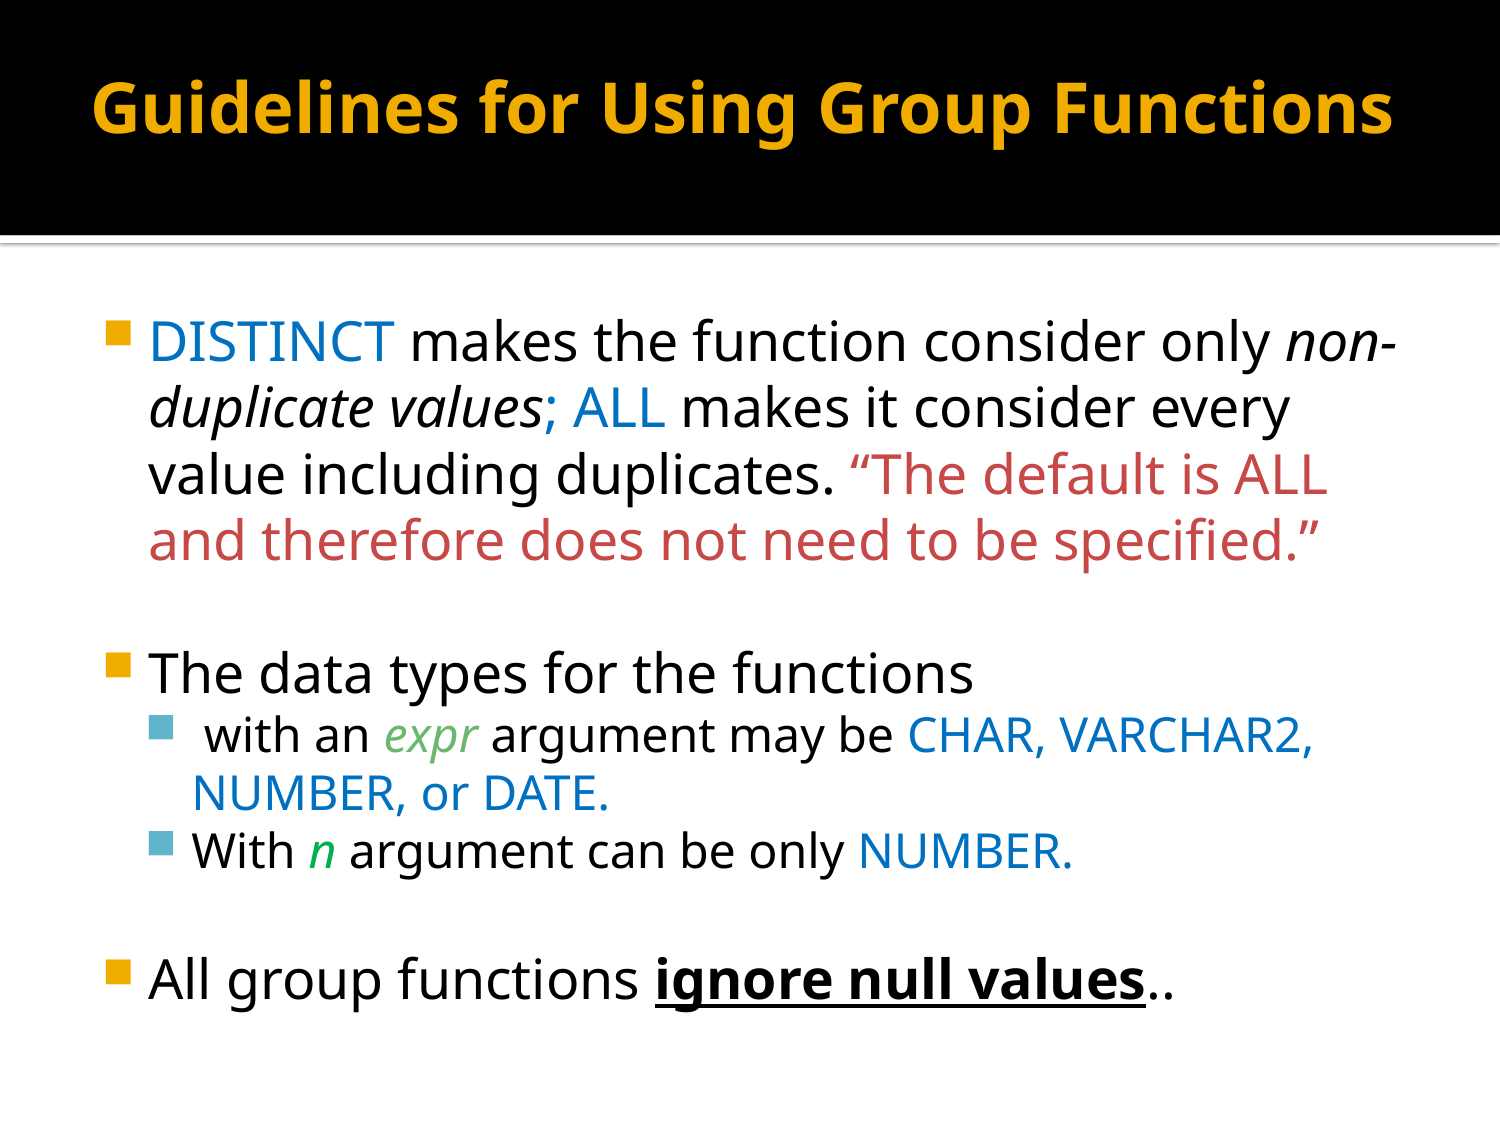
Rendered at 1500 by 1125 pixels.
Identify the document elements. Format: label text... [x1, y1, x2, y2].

title Guidelines for Using Group Functions [75, 44, 1425, 250]
list DISTINCT makes the function consider only non-duplicate values; ALL makes it consider every value including duplicates. “The default is ALL and therefore does not need to be specified.” The data types for the functions with an expr argument may be CHAR, VARCHAR2, NUMBER, or DATE. With n argument can be only NUMBER. All group functions ignore null values.. [74, 290, 1426, 1076]
